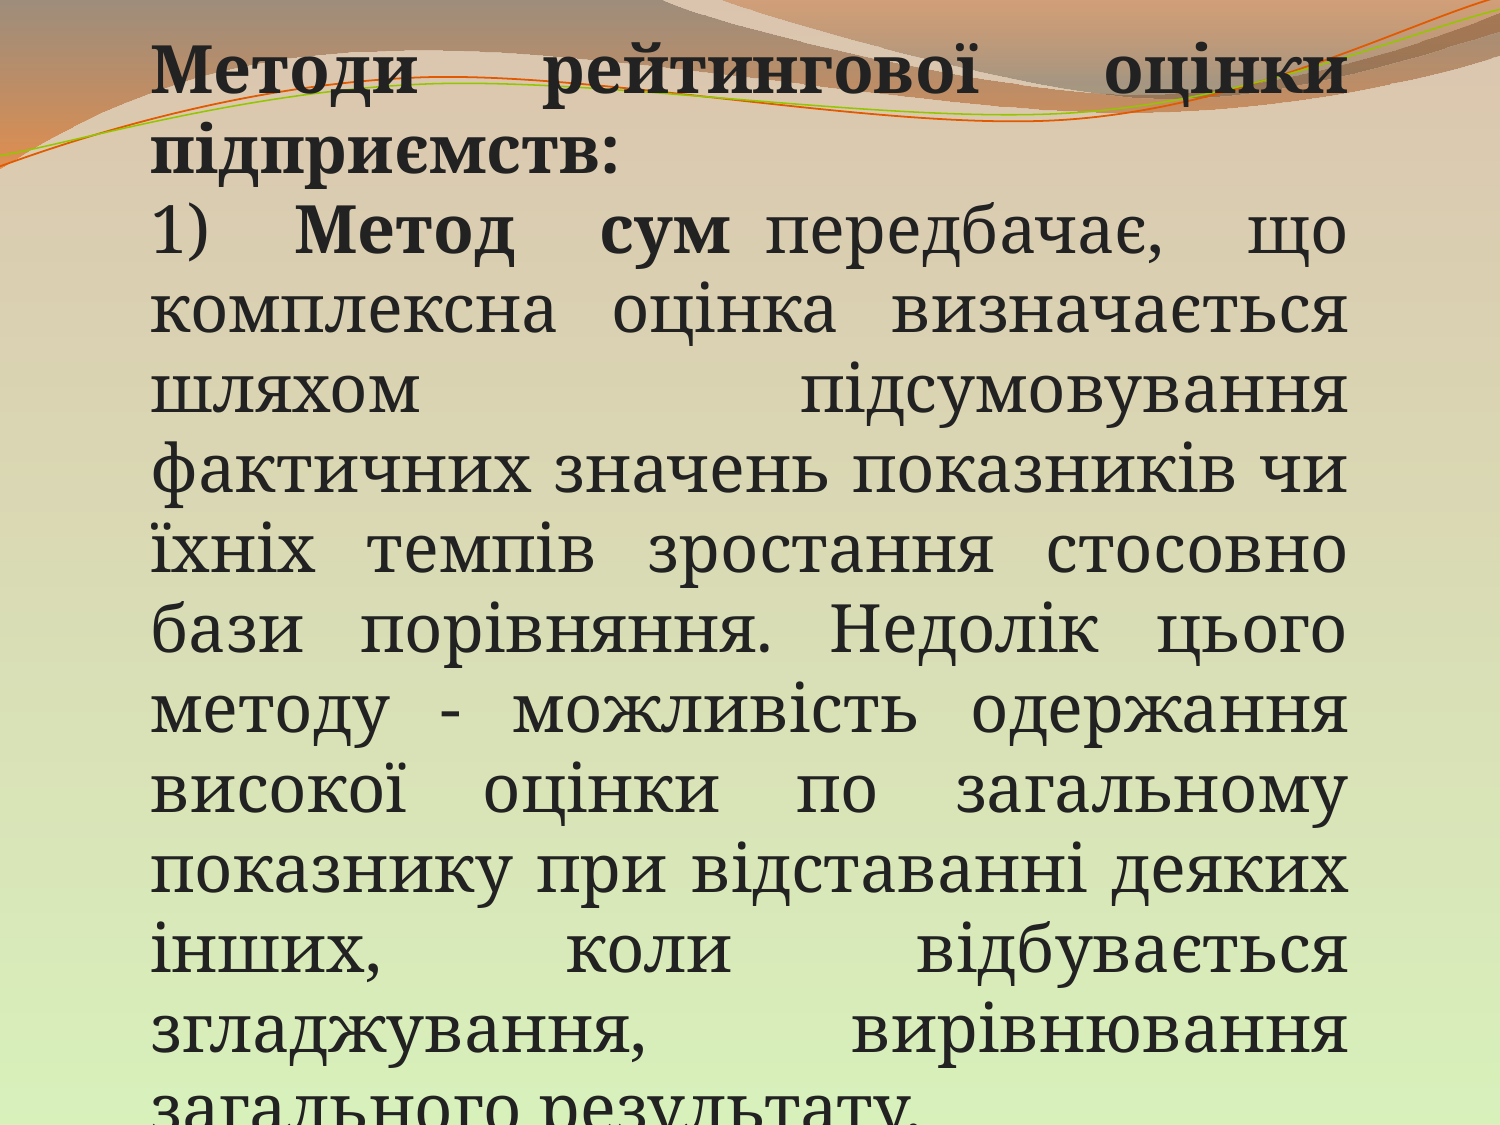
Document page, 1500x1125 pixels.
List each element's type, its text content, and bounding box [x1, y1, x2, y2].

text_box Методи рейтингової оцінки підприємств: 1) Метод сум передбачає, що комплексна оцінка визначається шляхом підсумовування фактичних значень показників чи їхніх темпів зростання стосовно бази порівняння. Недолік цього методу - можливість одержання високої оцінки по загальному показнику при відставанні деяких інших, коли відбувається згладжування, вирівнювання загального результату. [135, 19, 1365, 1125]
